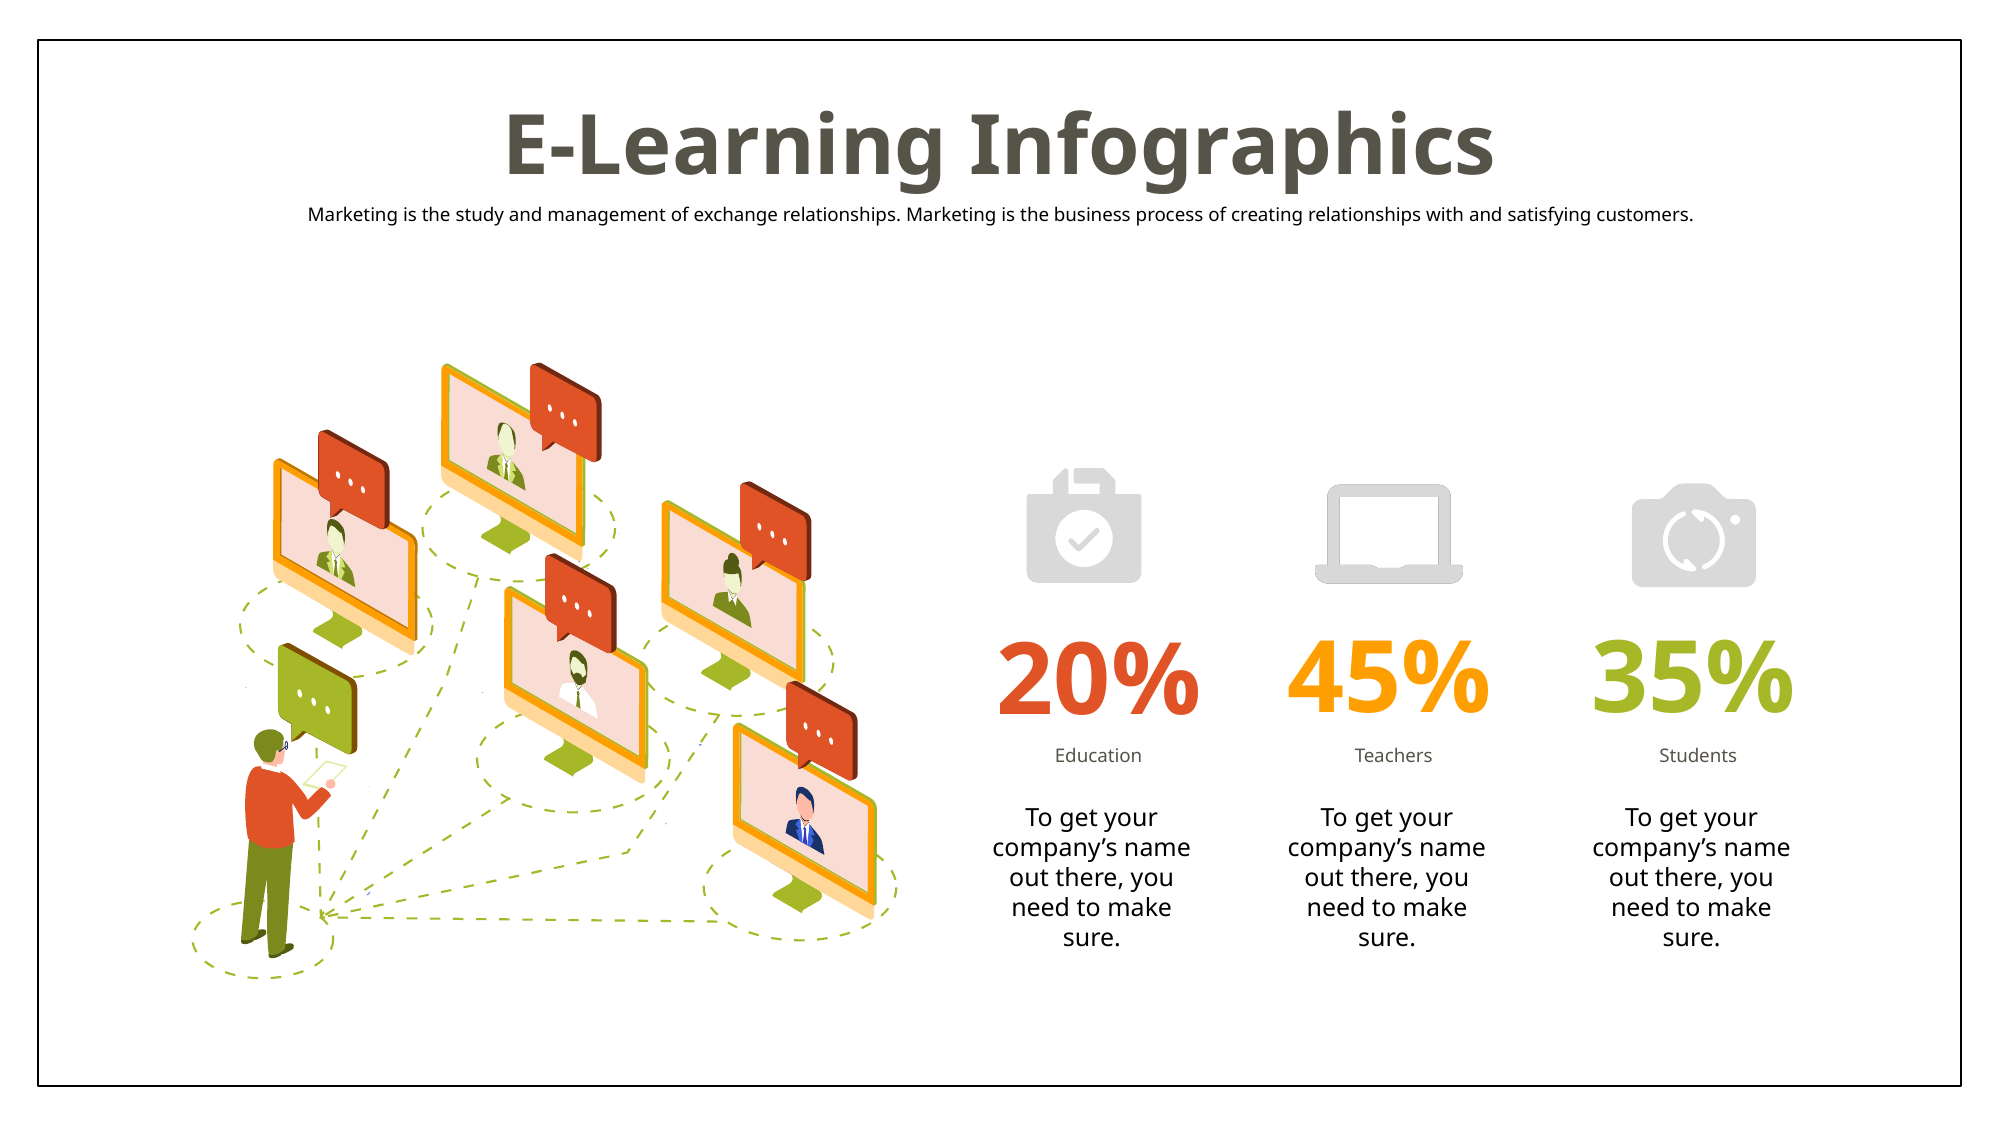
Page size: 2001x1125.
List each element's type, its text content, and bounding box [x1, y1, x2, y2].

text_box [218, 83, 1782, 234]
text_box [1260, 735, 1517, 931]
text_box 20% [972, 607, 1226, 743]
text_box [1564, 735, 1821, 931]
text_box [1631, 472, 1757, 598]
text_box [964, 735, 1221, 931]
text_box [191, 362, 898, 993]
text_box 45% [1262, 605, 1516, 735]
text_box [1026, 467, 1142, 584]
text_box 35% [1567, 605, 1821, 735]
picture [1315, 460, 1464, 608]
